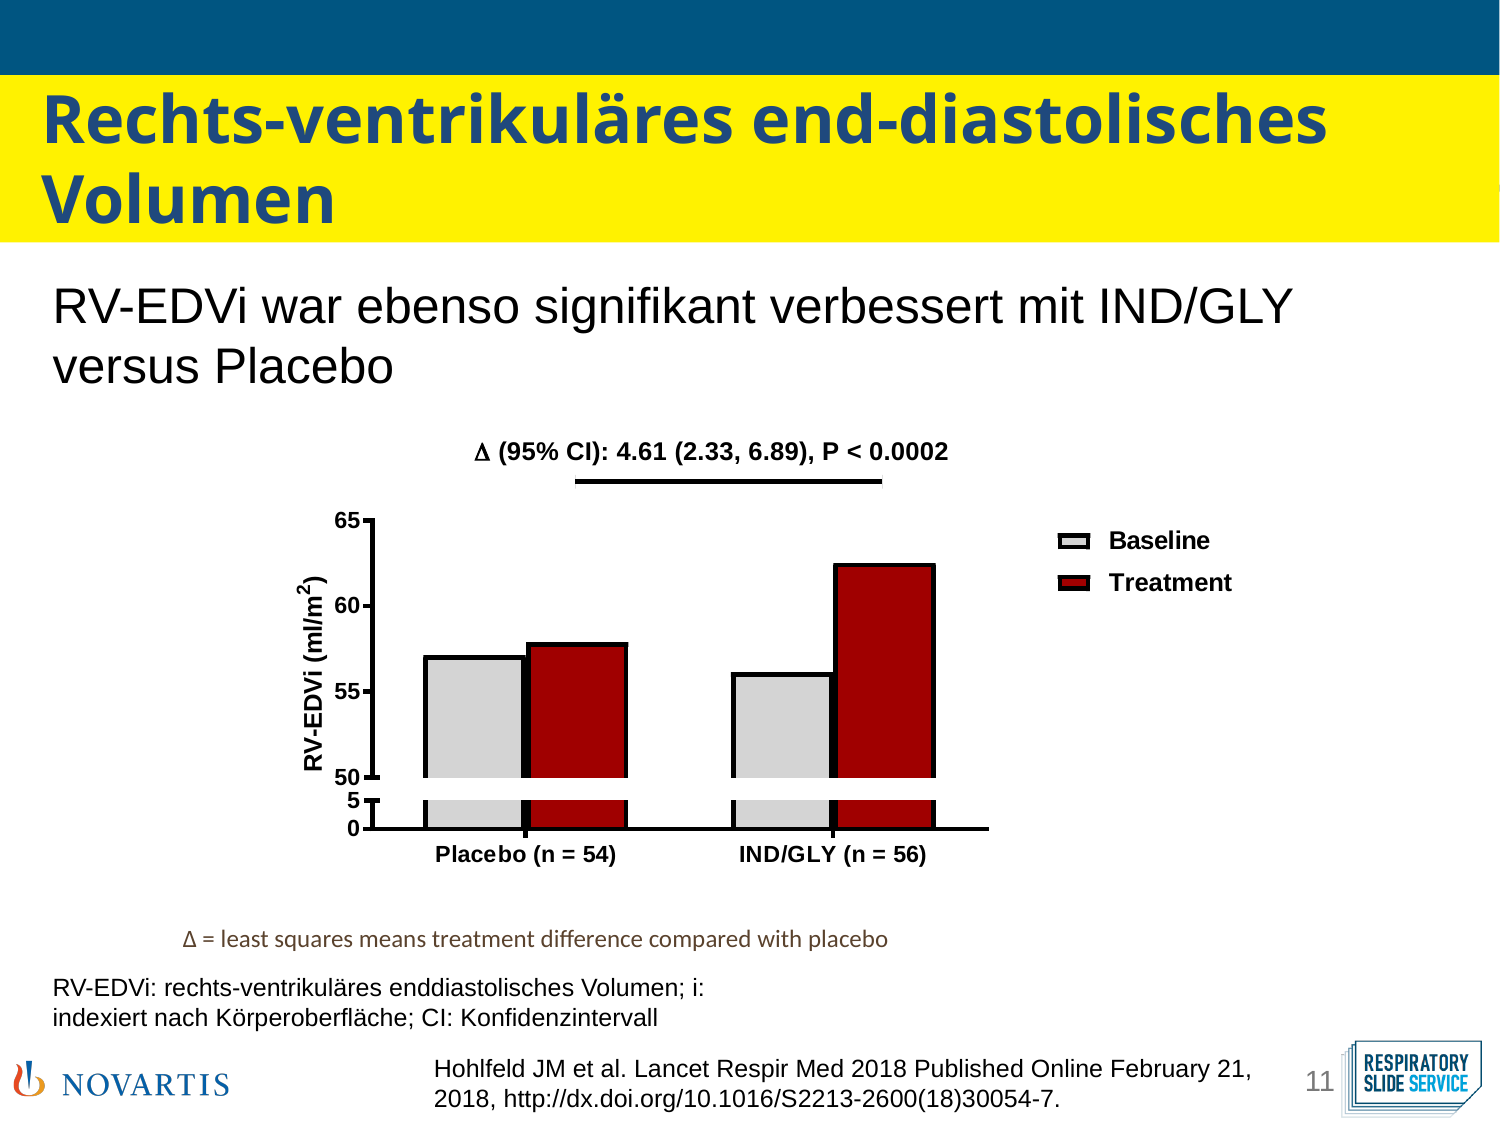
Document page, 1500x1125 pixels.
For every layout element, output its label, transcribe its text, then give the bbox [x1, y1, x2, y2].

text_box RV-EDVi: rechts-ventrikuläres enddiastolisches Volumen; i: indexiert nach Körperoberfläche; CI: Konfidenzintervall [37, 964, 790, 1018]
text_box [269, 412, 1255, 894]
picture [11, 1058, 231, 1099]
text_box Hohlfeld JM et al. Lancet Respir Med 2018 Published Online February 21, 2018, http://dx.doi.org/10.1016/S2213-2600(18)30054-7. [419, 1044, 1270, 1099]
text_box RV-EDVi war ebenso signifikant verbessert mit IND/GLY versus Placebo [37, 265, 1329, 401]
text_box Δ = least squares means treatment difference compared with placebo [183, 898, 1071, 953]
text_box Rechts-ventrikuläres end-diastolisches Volumen [41, 87, 1447, 227]
picture [1328, 1027, 1497, 1125]
